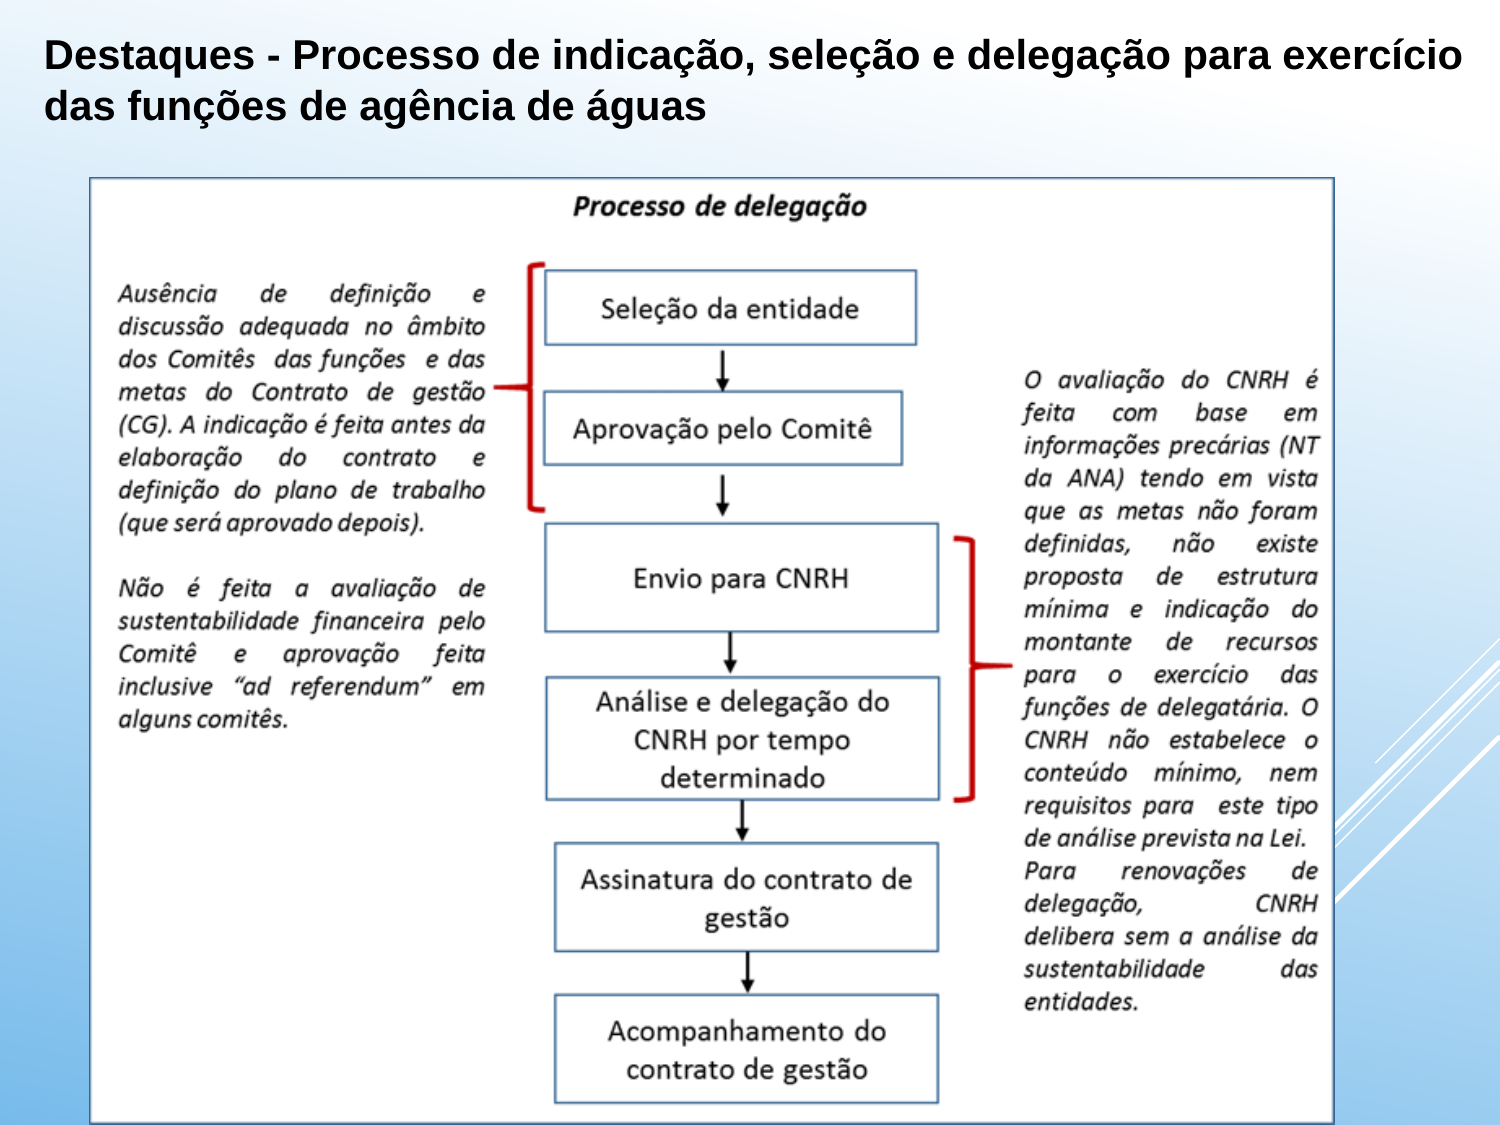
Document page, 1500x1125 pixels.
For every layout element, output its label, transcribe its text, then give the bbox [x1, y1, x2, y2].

text_box Destaques - Processo de indicação, seleção e delegação para exercício das funções de agência de águas [29, 21, 1500, 136]
picture [89, 177, 1335, 1125]
